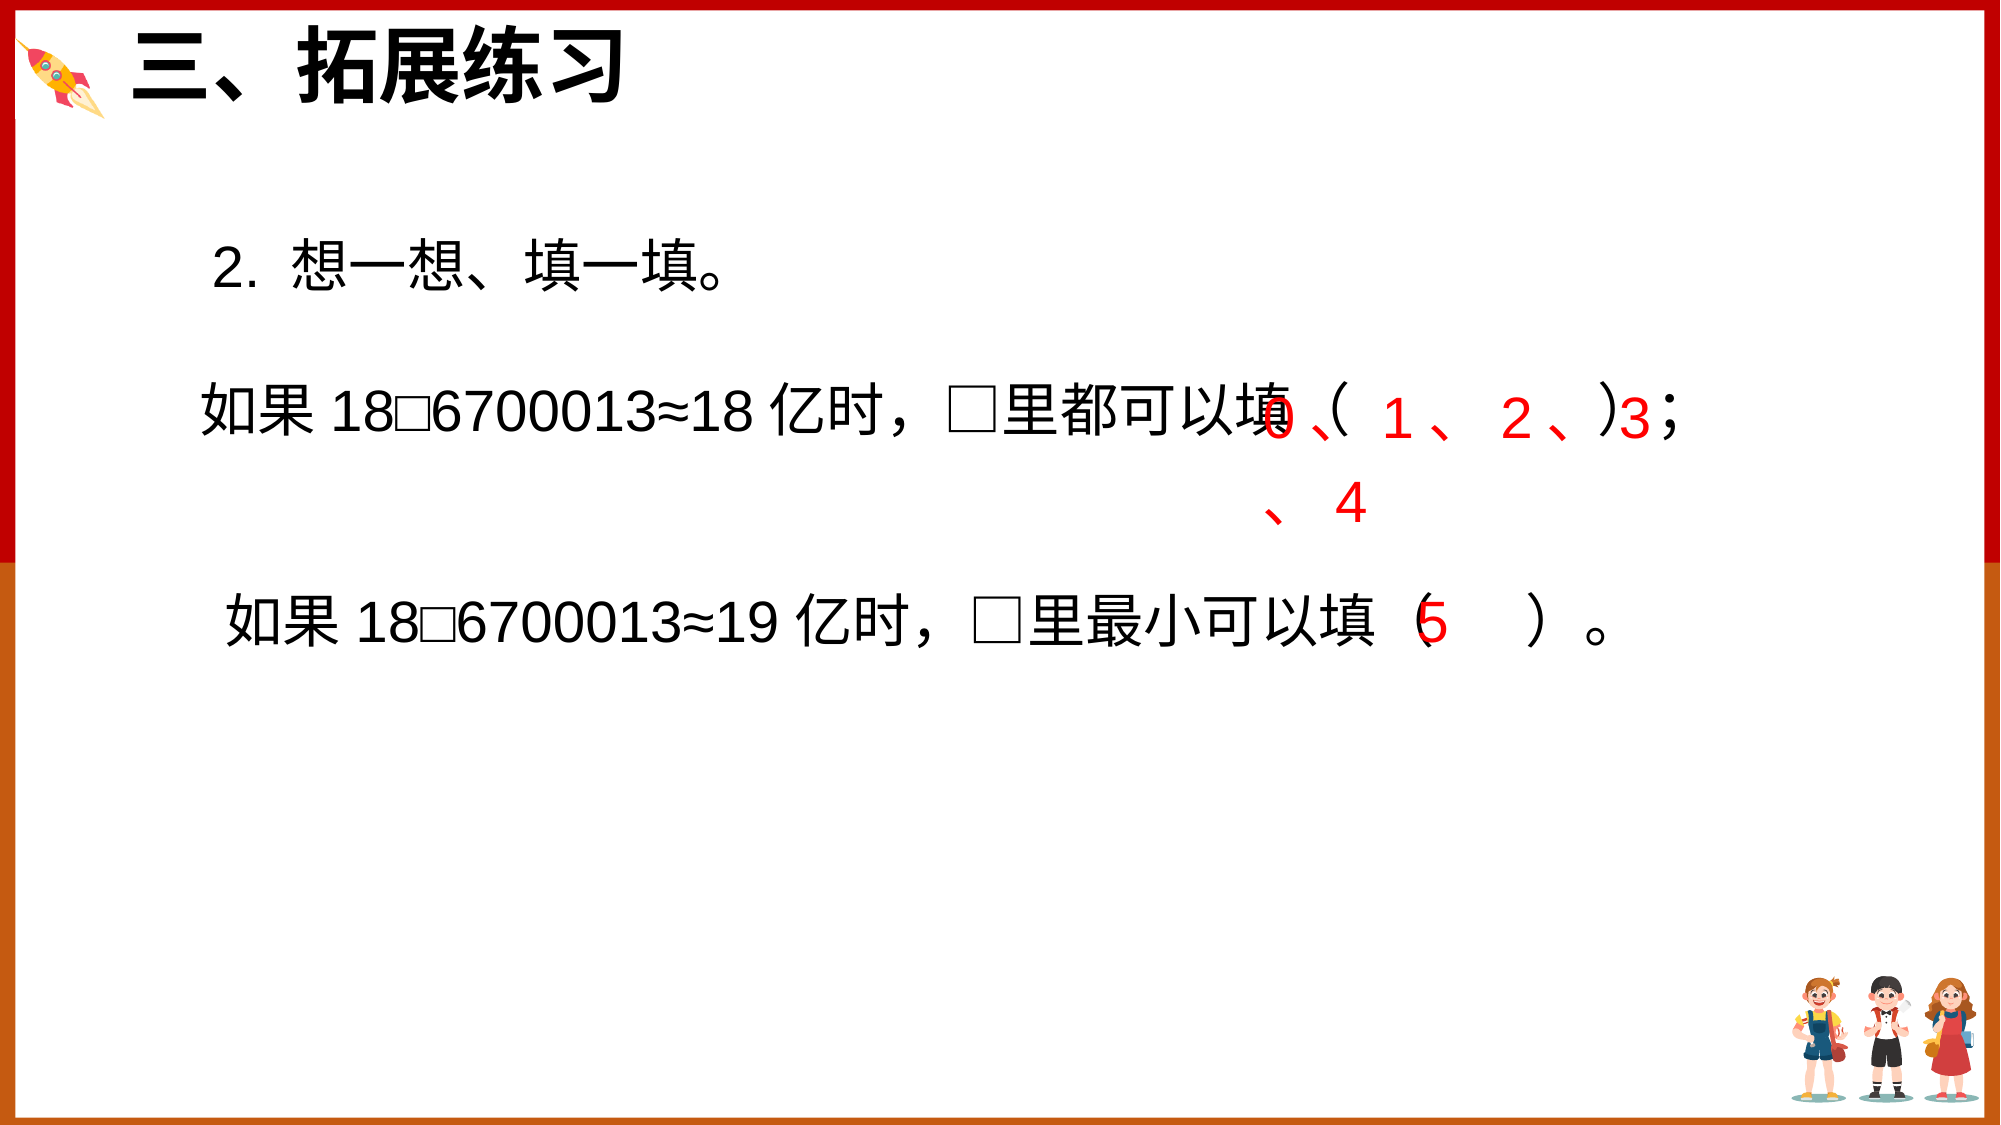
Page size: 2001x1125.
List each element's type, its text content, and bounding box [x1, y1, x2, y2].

text_box 0、1、2、3、4 [1248, 359, 1709, 542]
text_box 2. 想一想、填一填。 [196, 207, 771, 307]
text_box 如果18□6700013≈19亿时，□里最小可以填（ ）。 [210, 562, 1957, 662]
picture [15, 38, 105, 119]
text_box 如果18□6700013≈18亿时，□里都可以填（ ）； [184, 351, 2000, 451]
text_box 5 [1401, 563, 1459, 662]
title 三、拓展练习 [113, 0, 1215, 140]
